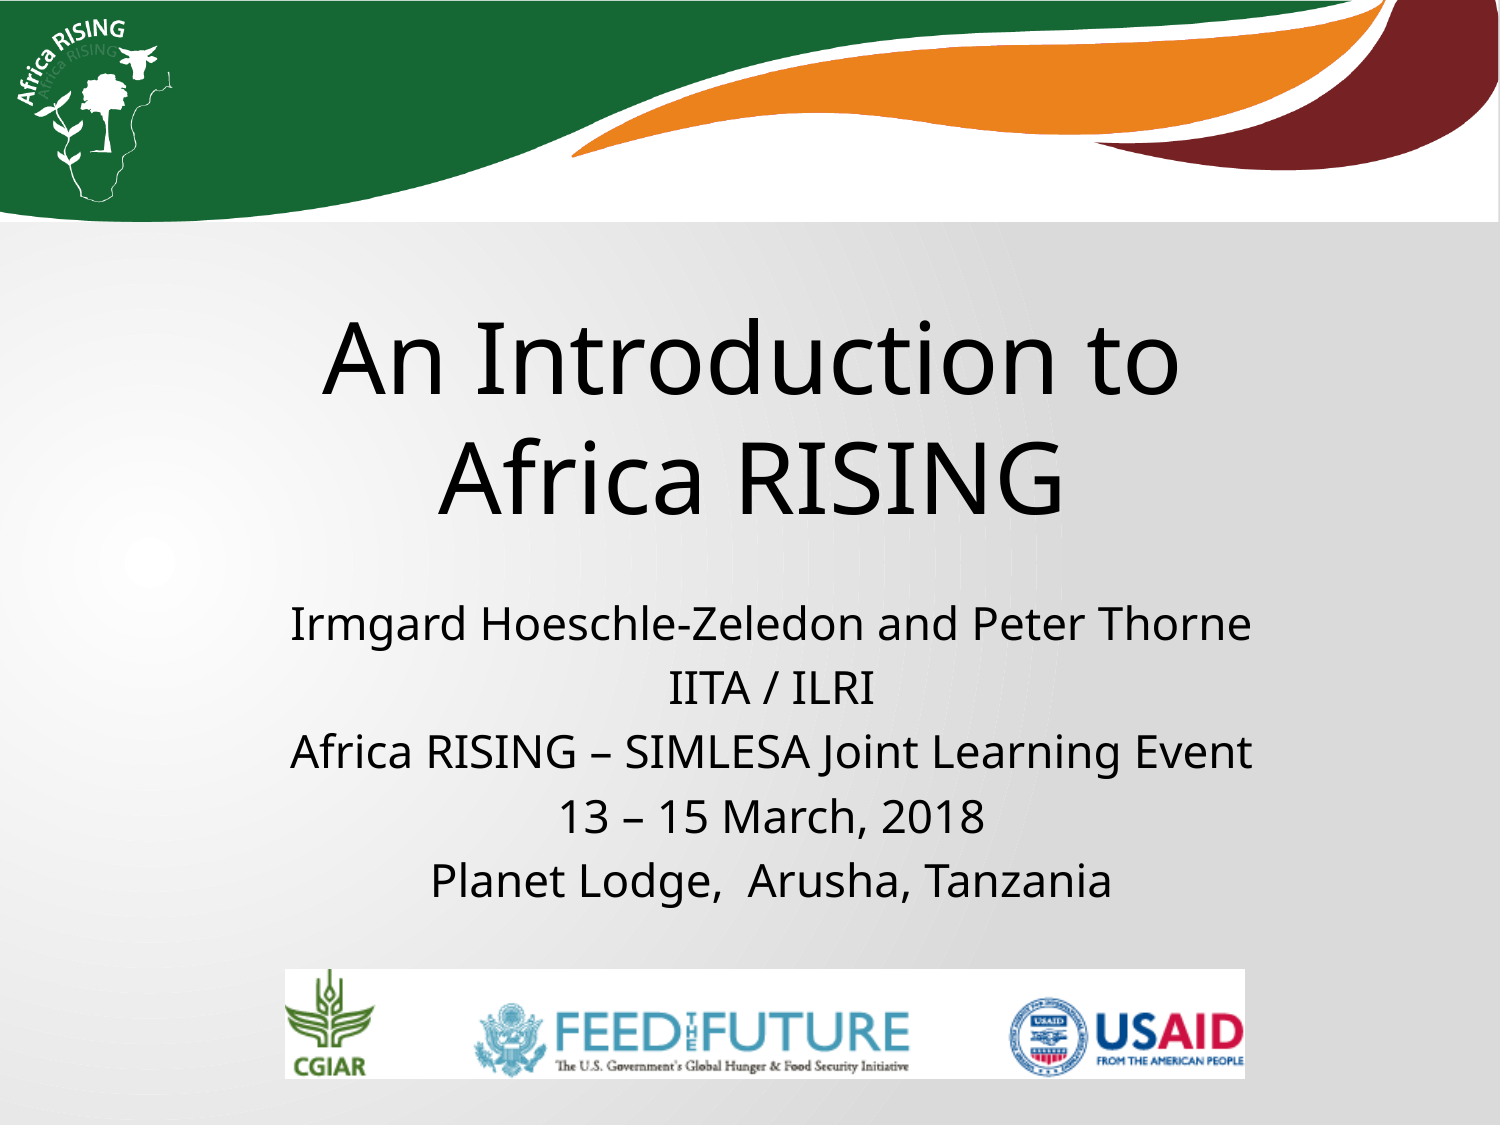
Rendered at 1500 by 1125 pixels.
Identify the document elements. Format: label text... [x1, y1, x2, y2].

picture [285, 969, 1245, 1079]
picture [0, 0, 1499, 222]
list Irmgard Hoeschle-Zeledon and Peter Thorne IITA / ILRI Africa RISING – SIMLESA Joint Learning Event 13 – 15 March, 2018 Planet Lodge, Arusha, Tanzania [137, 587, 1388, 788]
list An Introduction to Africa RISING [237, 287, 1250, 475]
